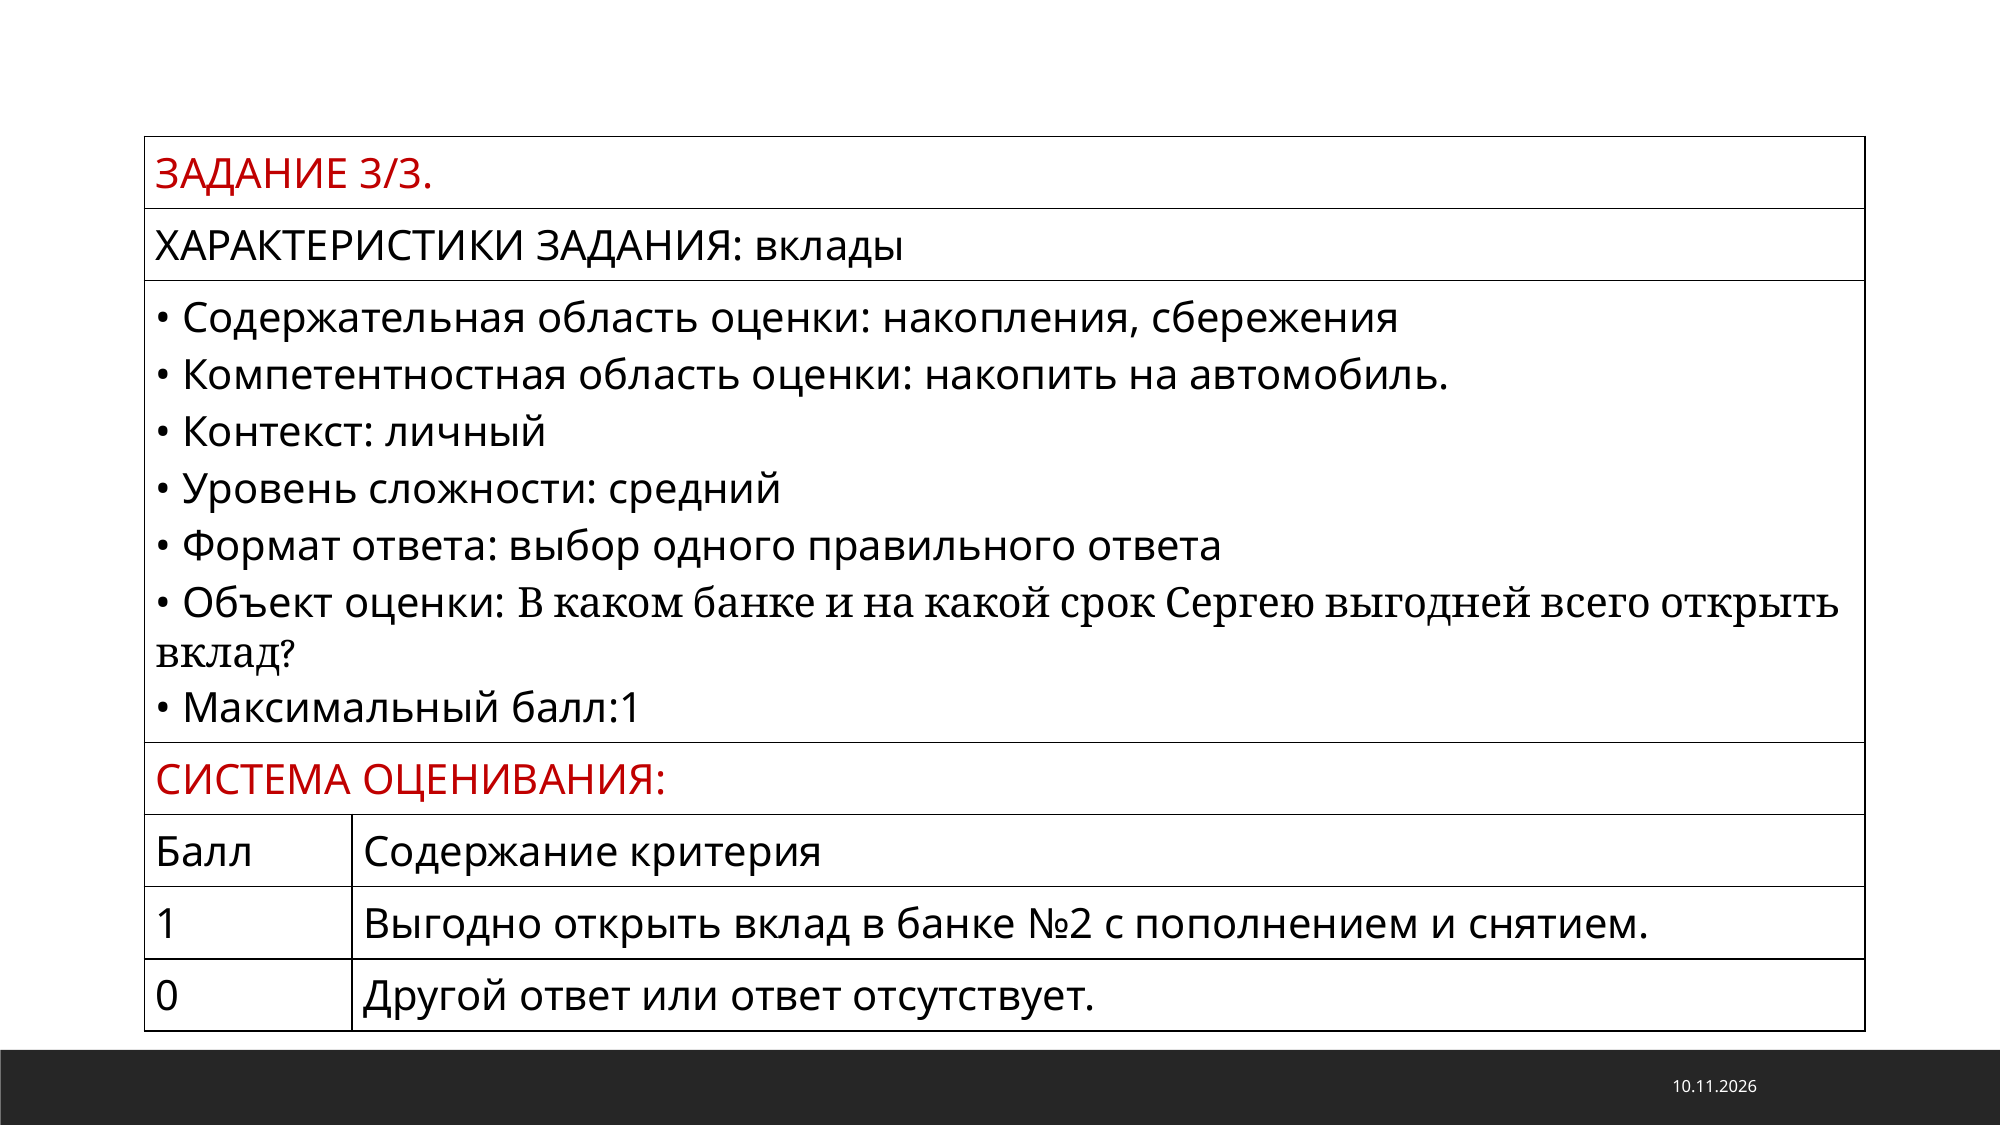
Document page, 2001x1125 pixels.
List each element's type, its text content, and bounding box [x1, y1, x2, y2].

table_cell Балл [145, 815, 351, 886]
table_cell Другой ответ или ответ отсутствует. [353, 960, 1864, 1030]
table_cell Содержание критерия [353, 815, 1864, 886]
table_header ЗАДАНИЕ 3/3. [145, 137, 1864, 208]
table_cell • Содержательная область оценки: накопления, сбережения • Компетентностная область оценки: накопить на автомобиль. • Контекст: личный • Уровень сложности: средний • Формат ответа: выбор одного правильного ответа • Объект оценки: В каком банке и на какой срок Сергею выгодней всего открыть вклад? • Максимальный балл:1 [145, 281, 1864, 742]
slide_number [1348, 1057, 1773, 1118]
table_cell СИСТЕМА ОЦЕНИВАНИЯ: [145, 743, 1864, 814]
table_cell Выгодно открыть вклад в банке №2 с пополнением и снятием. [353, 887, 1864, 958]
table_cell 1 [145, 887, 351, 958]
table_cell 0 [145, 960, 351, 1030]
table_cell ХАРАКТЕРИСТИКИ ЗАДАНИЯ: вклады [145, 209, 1864, 280]
